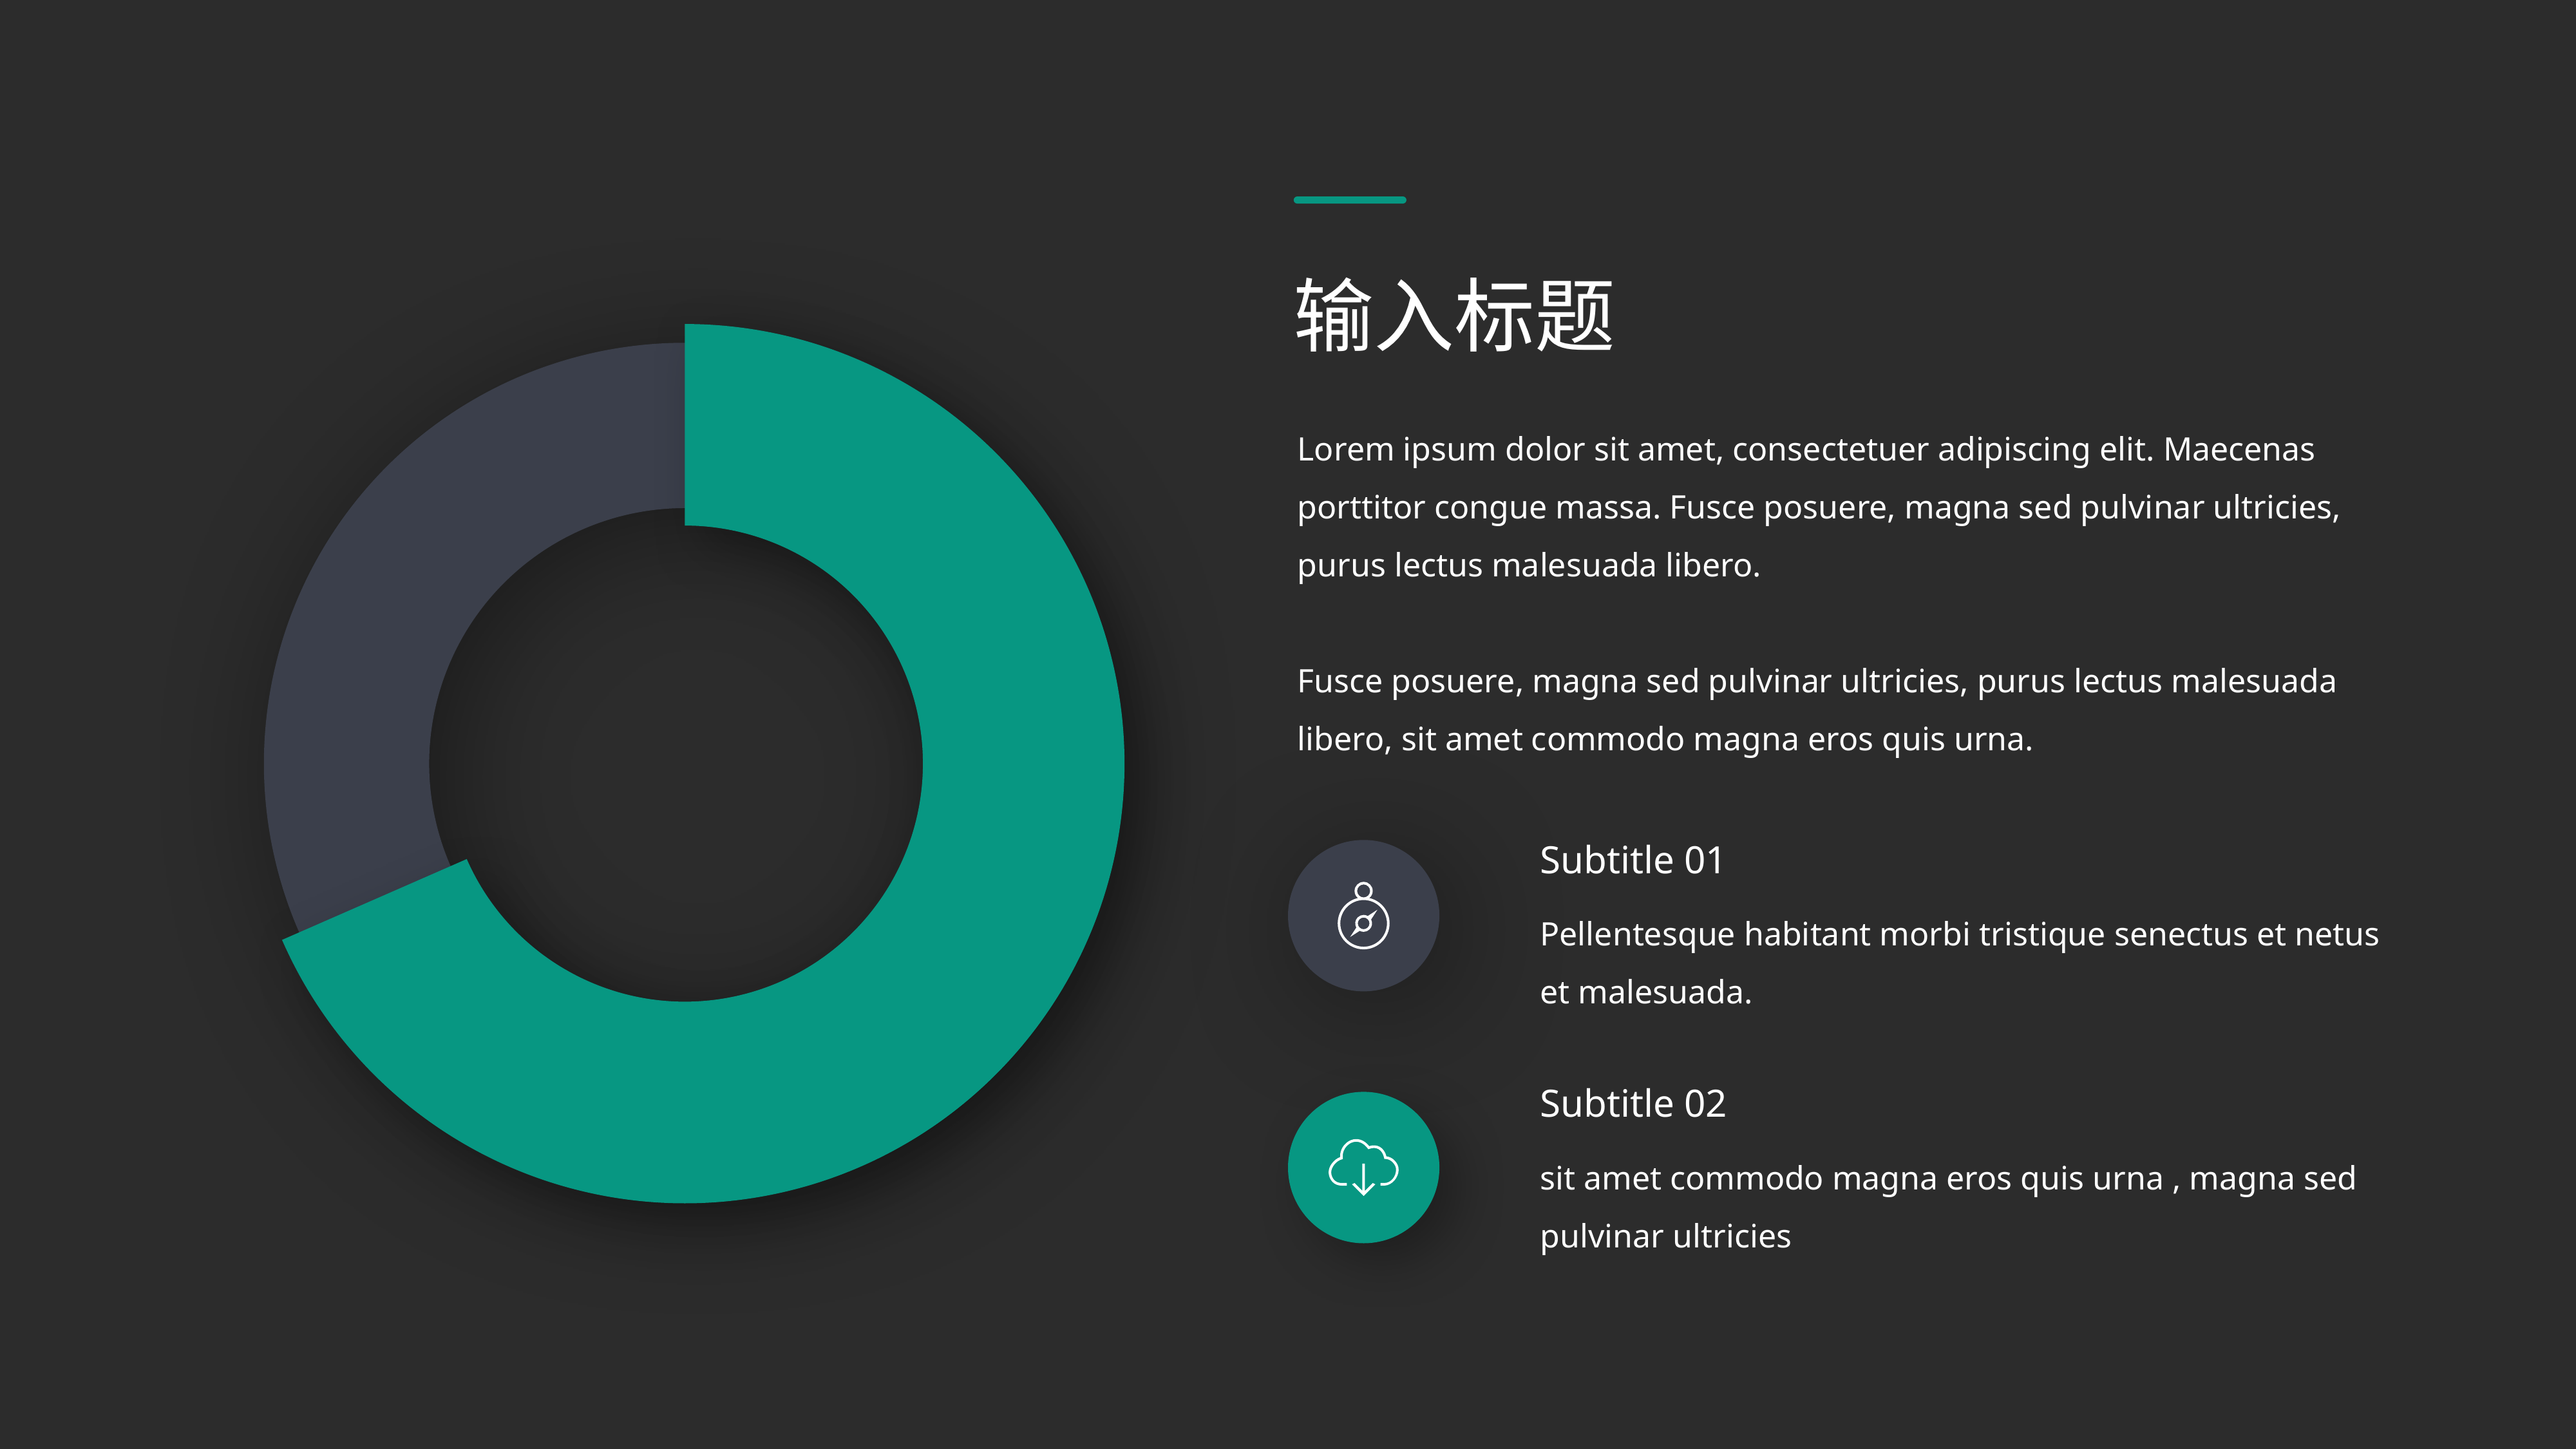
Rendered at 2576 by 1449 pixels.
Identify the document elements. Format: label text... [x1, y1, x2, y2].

text_box [1293, 195, 1408, 205]
text_box [1287, 839, 1441, 992]
text_box [1352, 1163, 1376, 1197]
text_box [263, 342, 680, 931]
text_box Pellentesque habitant morbi tristique senectus et netus et malesuada. [1530, 889, 2422, 1016]
text_box [1288, 1092, 1440, 1244]
text_box Subtitle 01 [1530, 817, 1844, 886]
text_box sit amet commodo magna eros quis urna , magna sed pulvinar ultricies [1530, 1133, 2422, 1259]
text_box Lorem ipsum dolor sit amet, consectetuer adipiscing elit. Maecenas porttitor congue massa. Fusce posuere, magna sed pulvinar ultricies, purus lectus malesuada libero. Fusce posuere, magna sed pulvinar ultricies, purus lectus malesuada libero, sit amet commodo magna eros quis urna. [1288, 404, 2376, 762]
text_box [1338, 882, 1390, 950]
text_box [281, 324, 1125, 1204]
text_box Subtitle 02 [1530, 1061, 1844, 1130]
text_box [1329, 1139, 1399, 1186]
text_box 输入标题 [1293, 265, 1654, 362]
